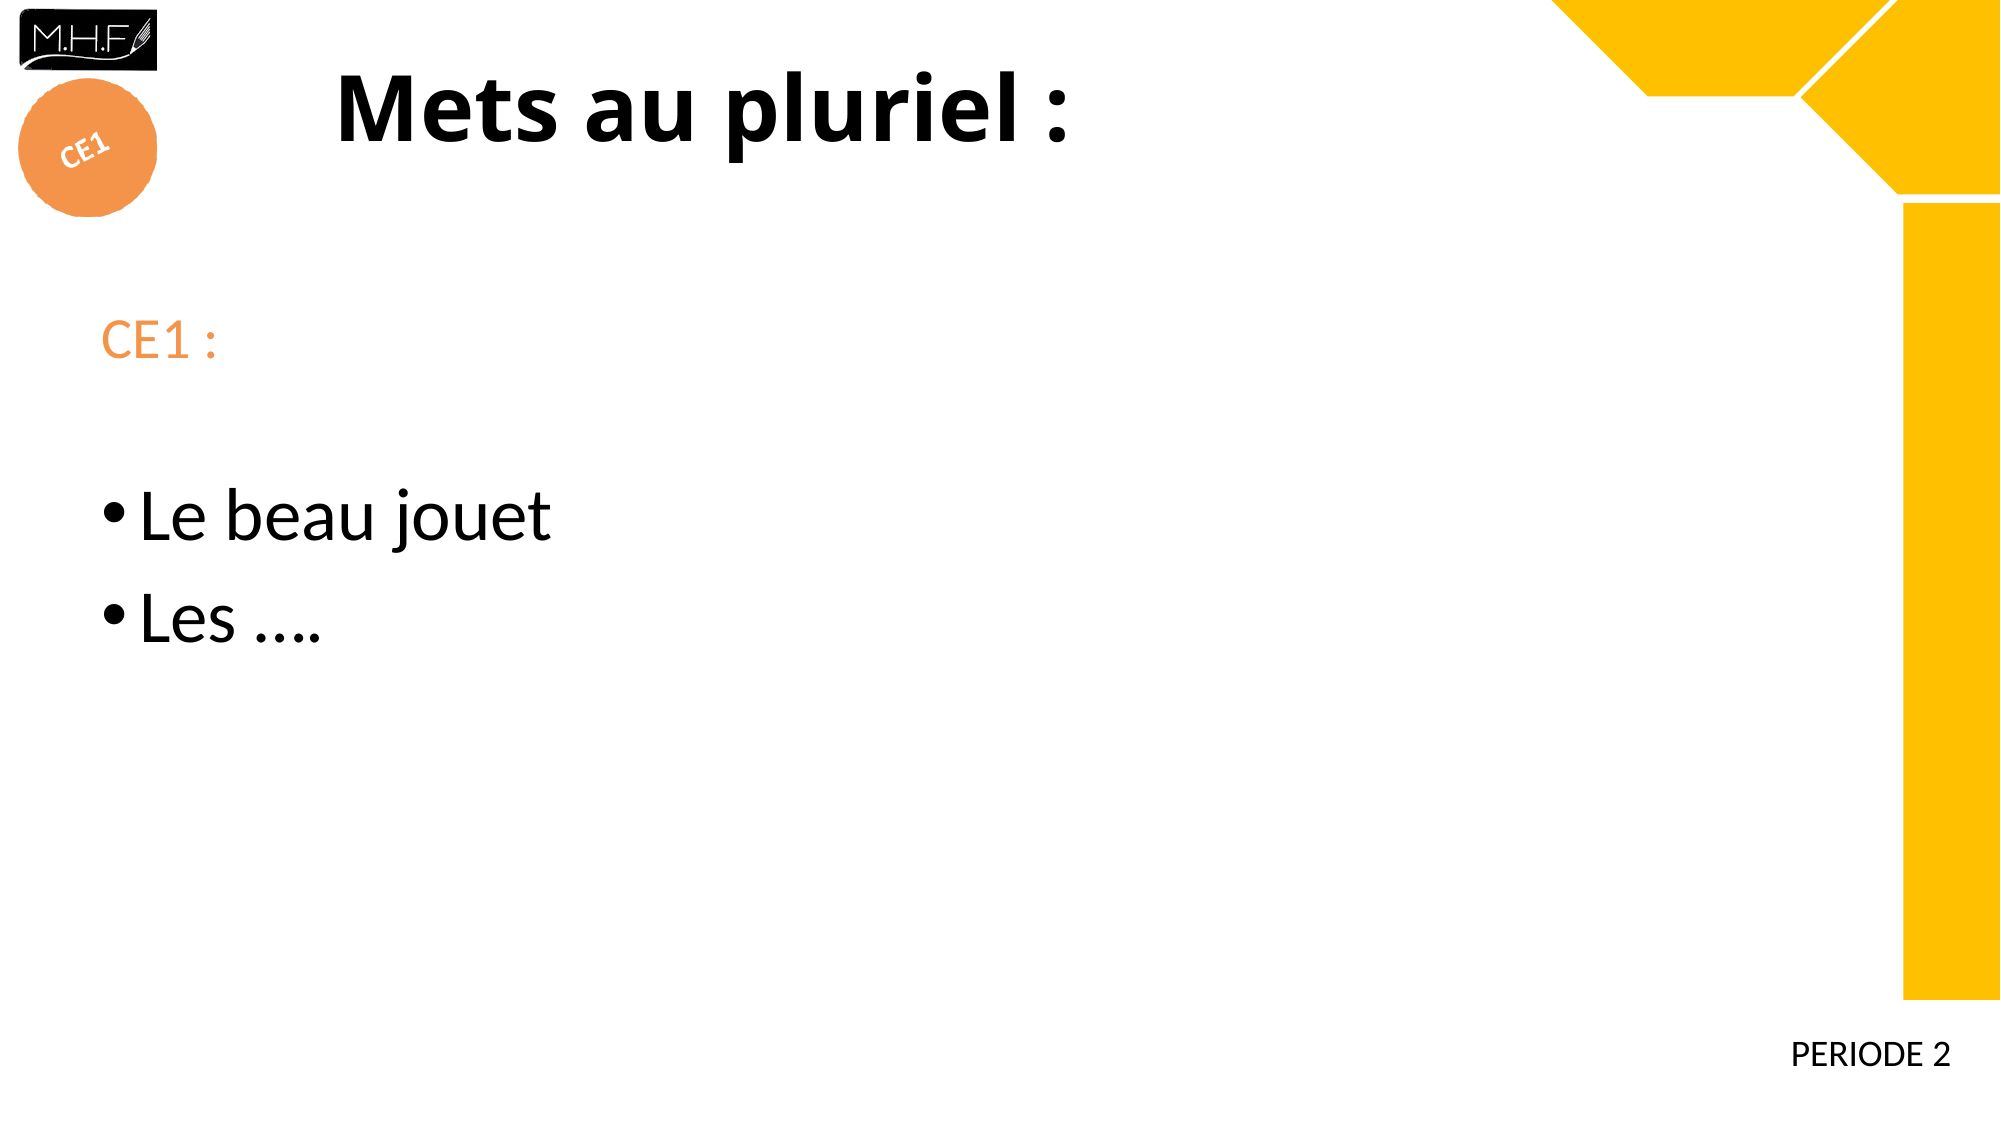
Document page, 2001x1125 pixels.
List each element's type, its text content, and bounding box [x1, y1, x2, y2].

text_box [1549, 0, 1892, 98]
picture [18, 78, 157, 218]
text_box [1902, 202, 2000, 1001]
list CE1 : Le beau jouet Les …. [86, 300, 928, 1015]
text_box [1799, 0, 2000, 196]
title Mets au pluriel : [318, 3, 1865, 221]
picture [16, 7, 157, 74]
text_box PERIODE 2 [1362, 1021, 1967, 1125]
